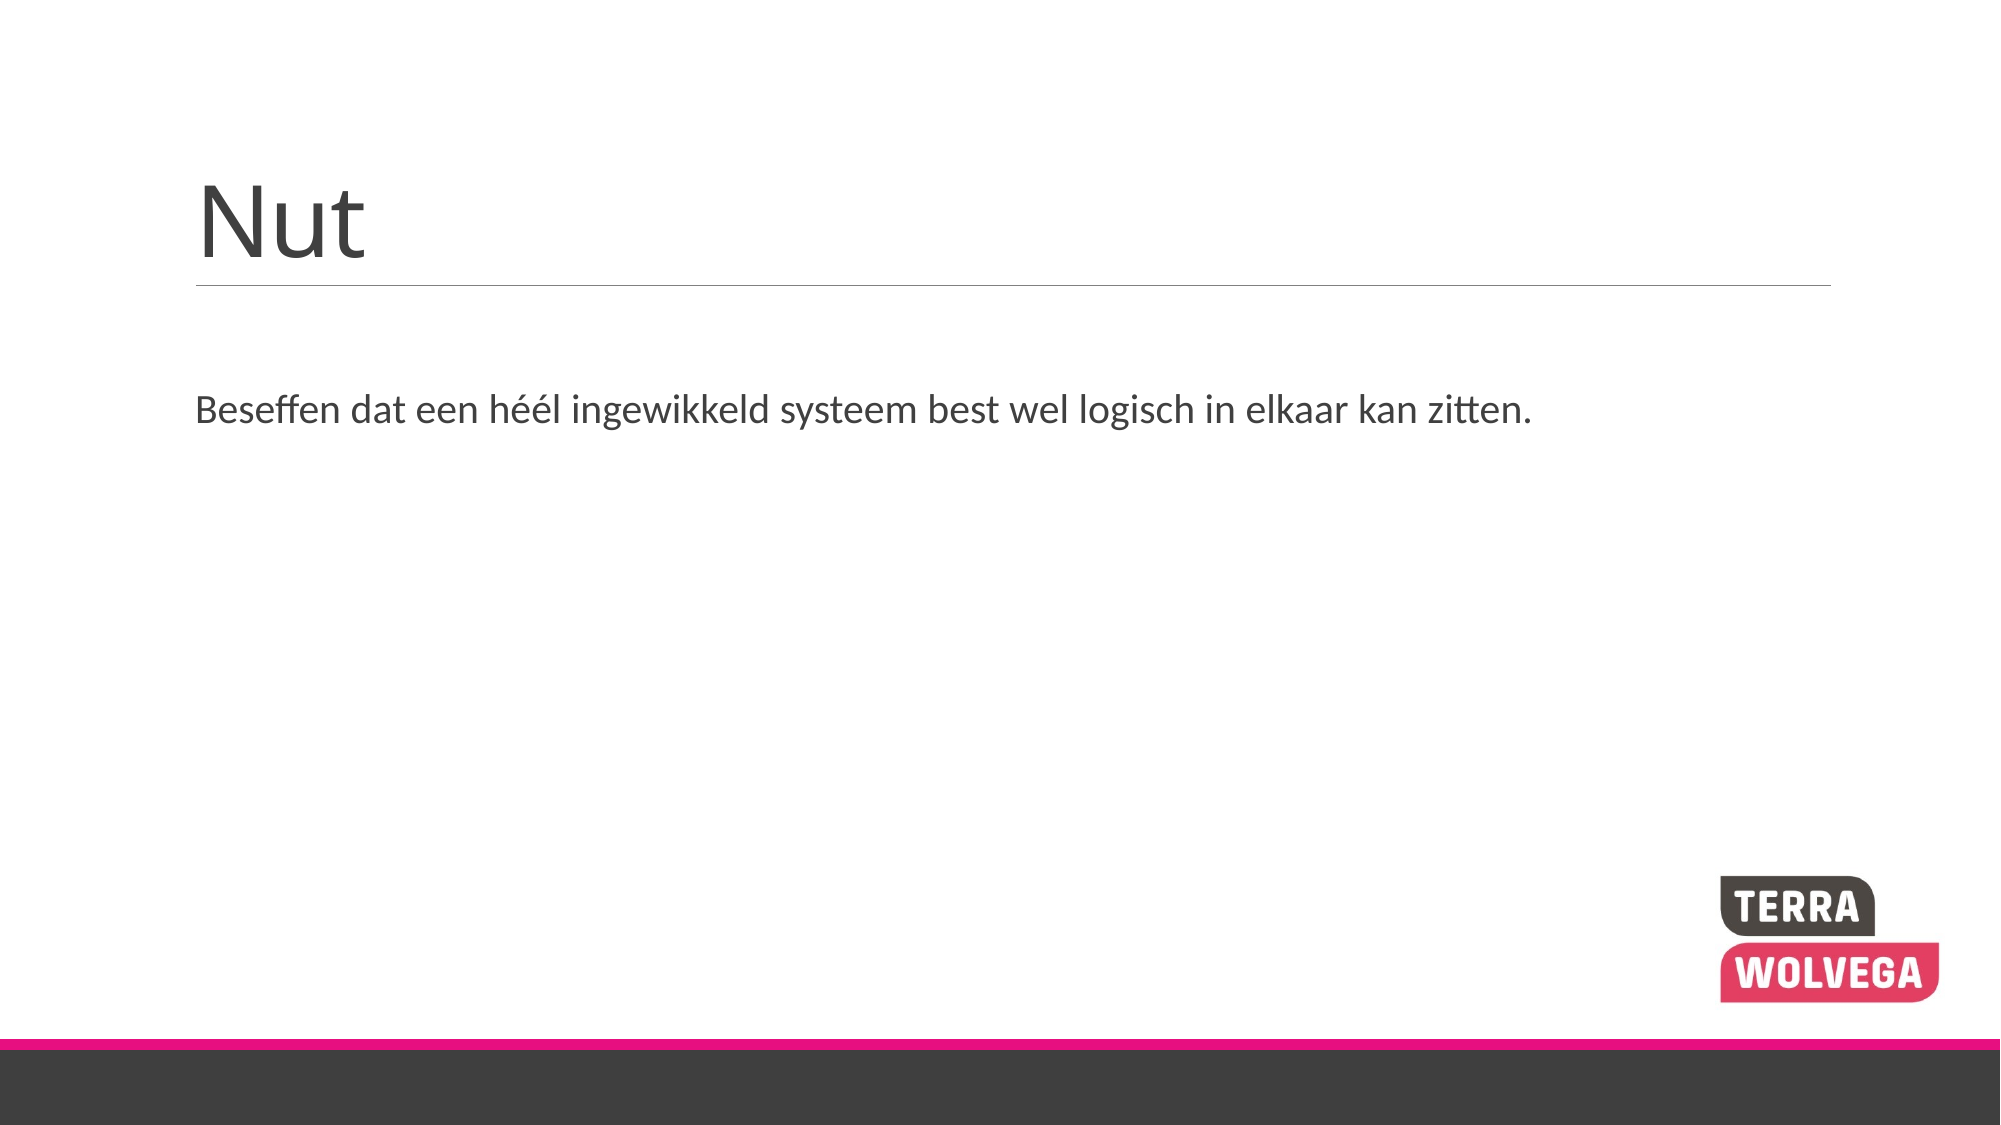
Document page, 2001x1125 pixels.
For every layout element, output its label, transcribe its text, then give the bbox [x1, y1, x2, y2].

title Nut [180, 47, 1830, 285]
list Beseffen dat een héél ingewikkeld systeem best wel logisch in elkaar kan zitten. [180, 379, 1830, 640]
picture [1715, 867, 1945, 1013]
